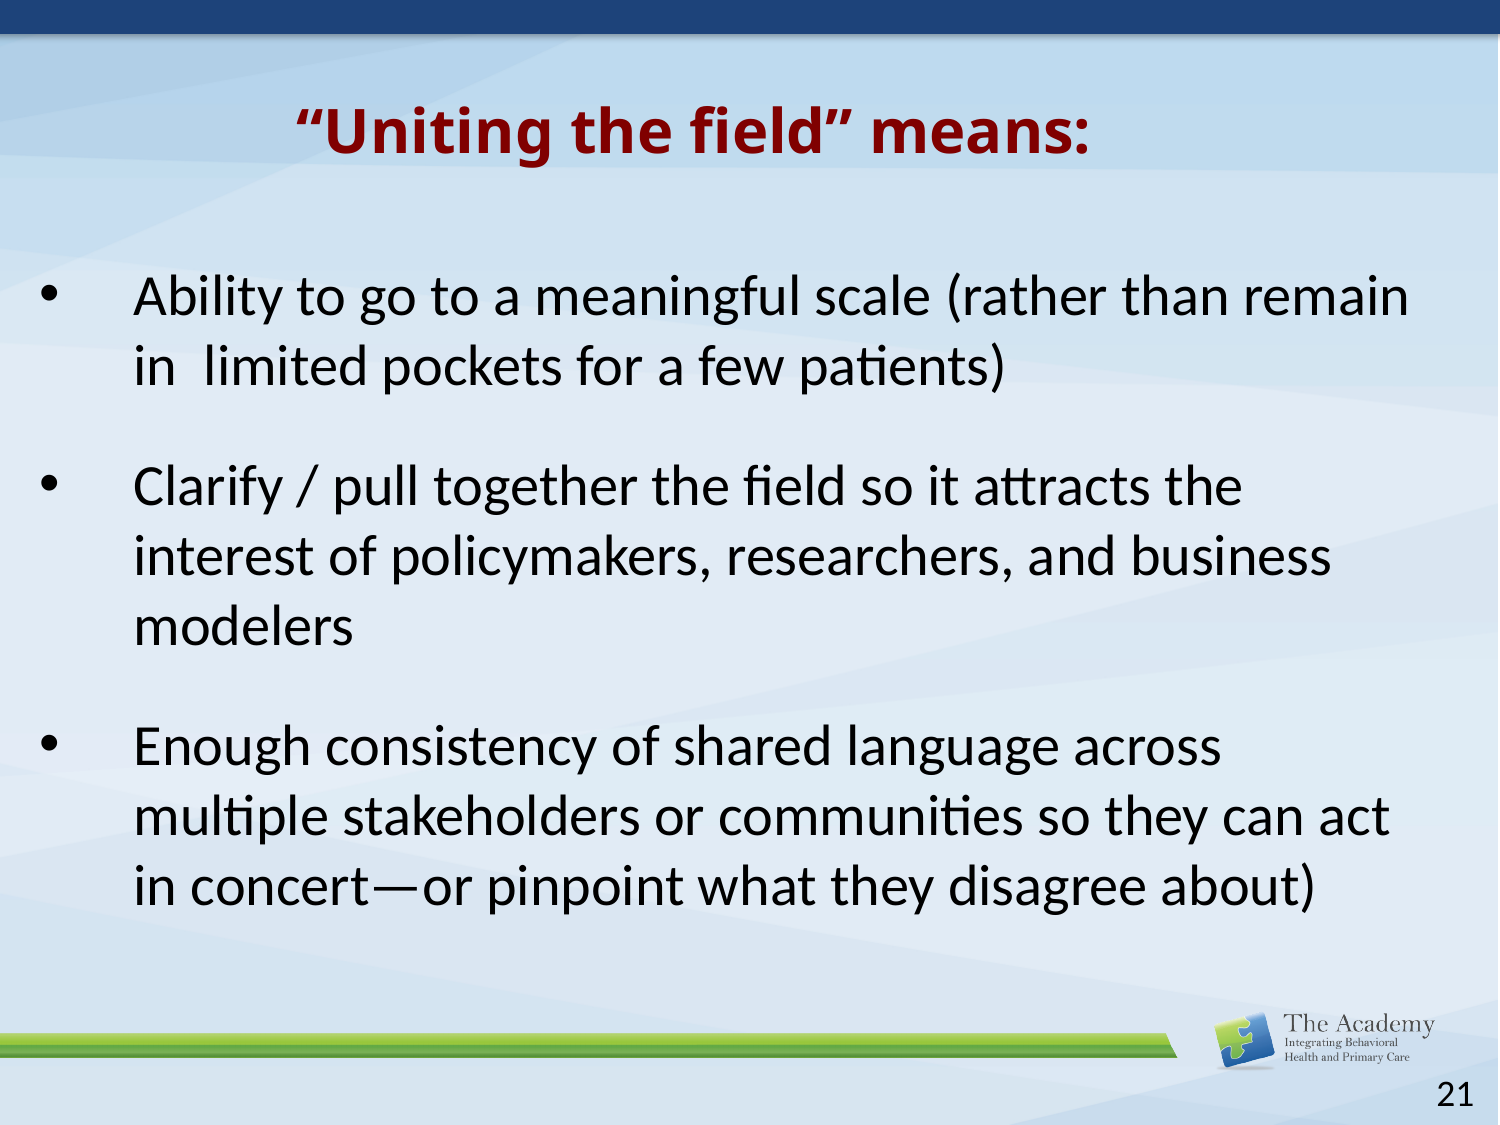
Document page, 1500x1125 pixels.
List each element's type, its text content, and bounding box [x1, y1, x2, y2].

text_box Ability to go to a meaningful scale (rather than remain in limited pockets for a few patients) Clarify / pull together the field so it attracts the interest of policymakers, researchers, and business modelers Enough consistency of shared language across multiple stakeholders or communities so they can act in concert—or pinpoint what they disagree about) [24, 224, 1444, 950]
text_box 21 [1138, 1061, 1489, 1122]
title “Uniting the field” means: [296, 84, 1197, 223]
picture [0, 34, 1498, 1125]
